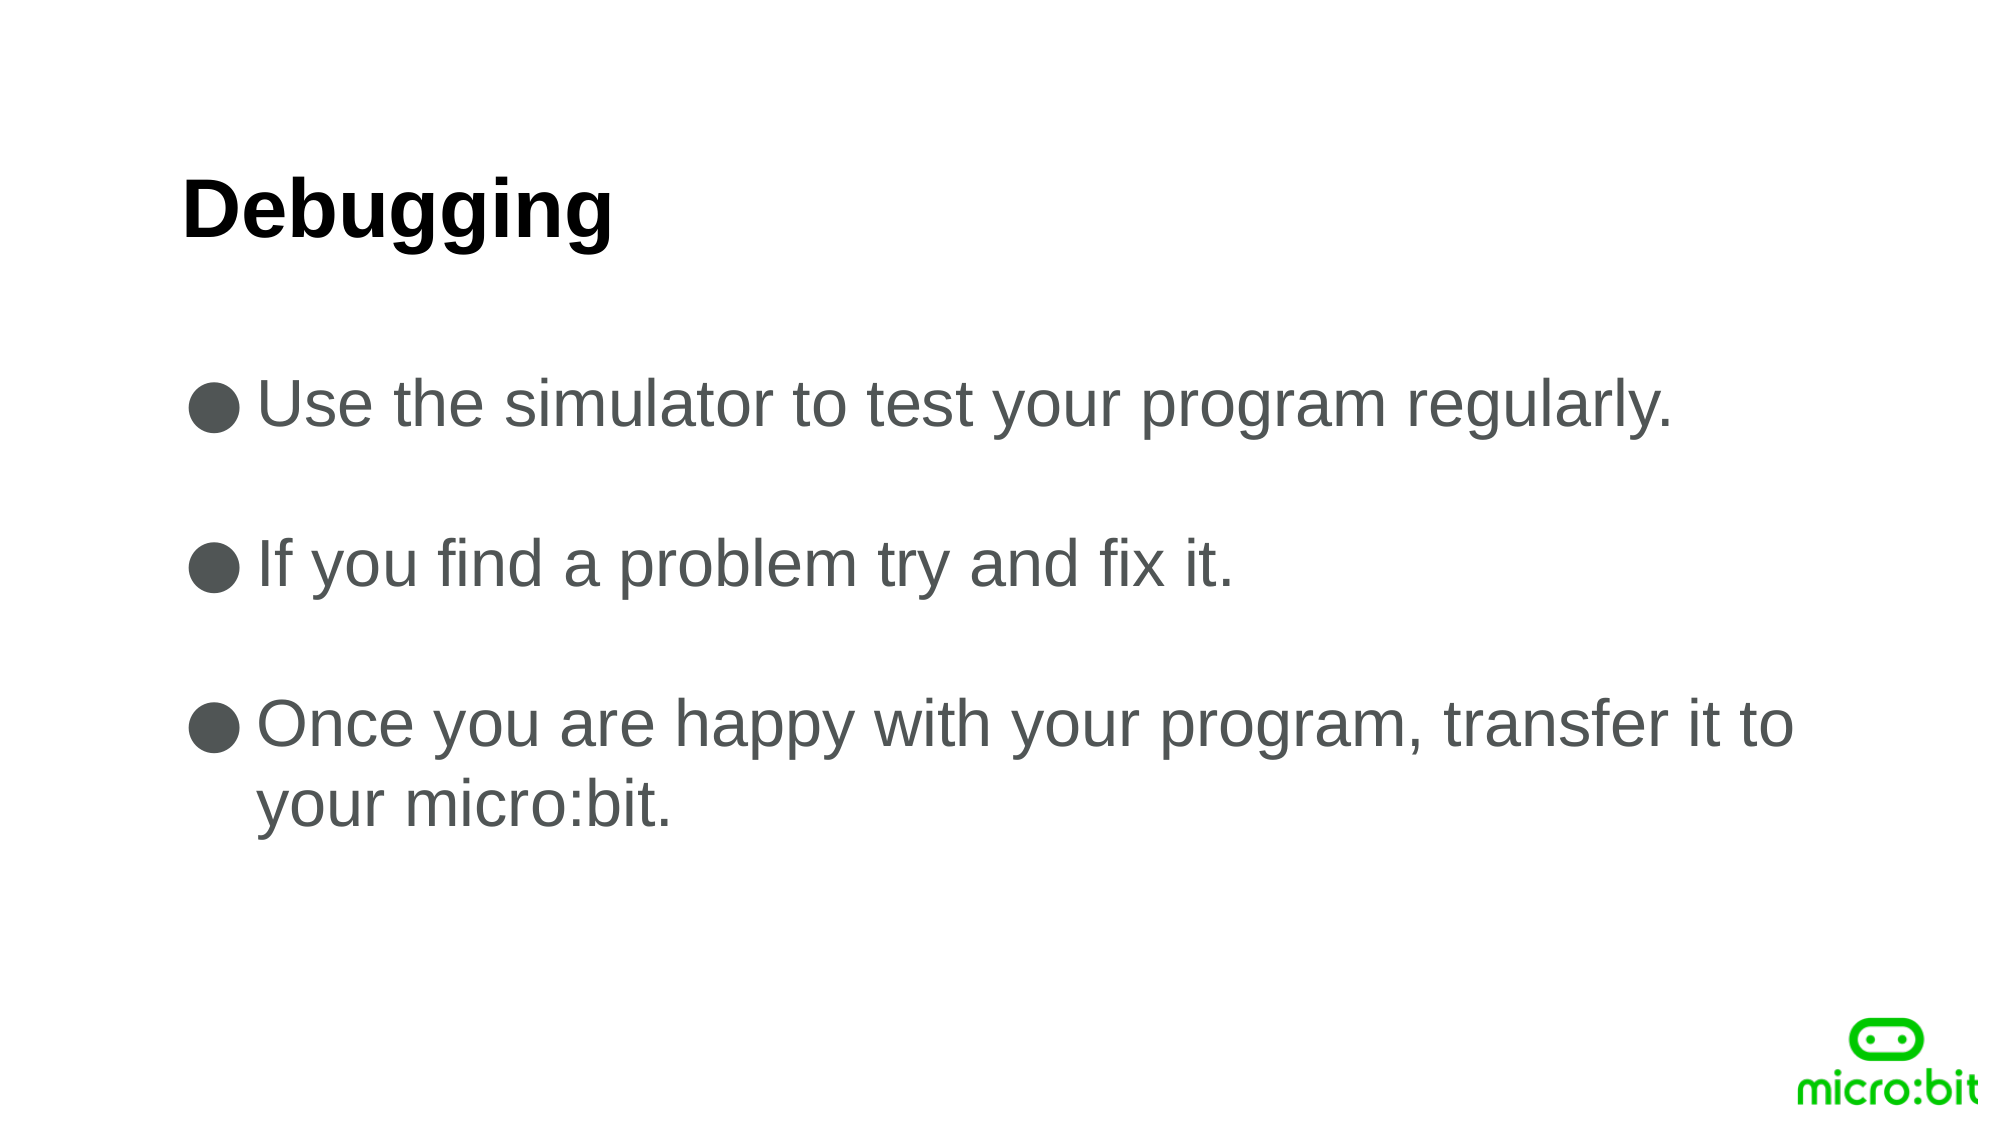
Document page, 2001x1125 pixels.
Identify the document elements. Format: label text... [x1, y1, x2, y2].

picture [1797, 1017, 1978, 1106]
text_box Debugging Use the simulator to test your program regularly. If you find a problem try and fix it. Once you are happy with your program, transfer it to your micro:bit. [166, 60, 1918, 884]
